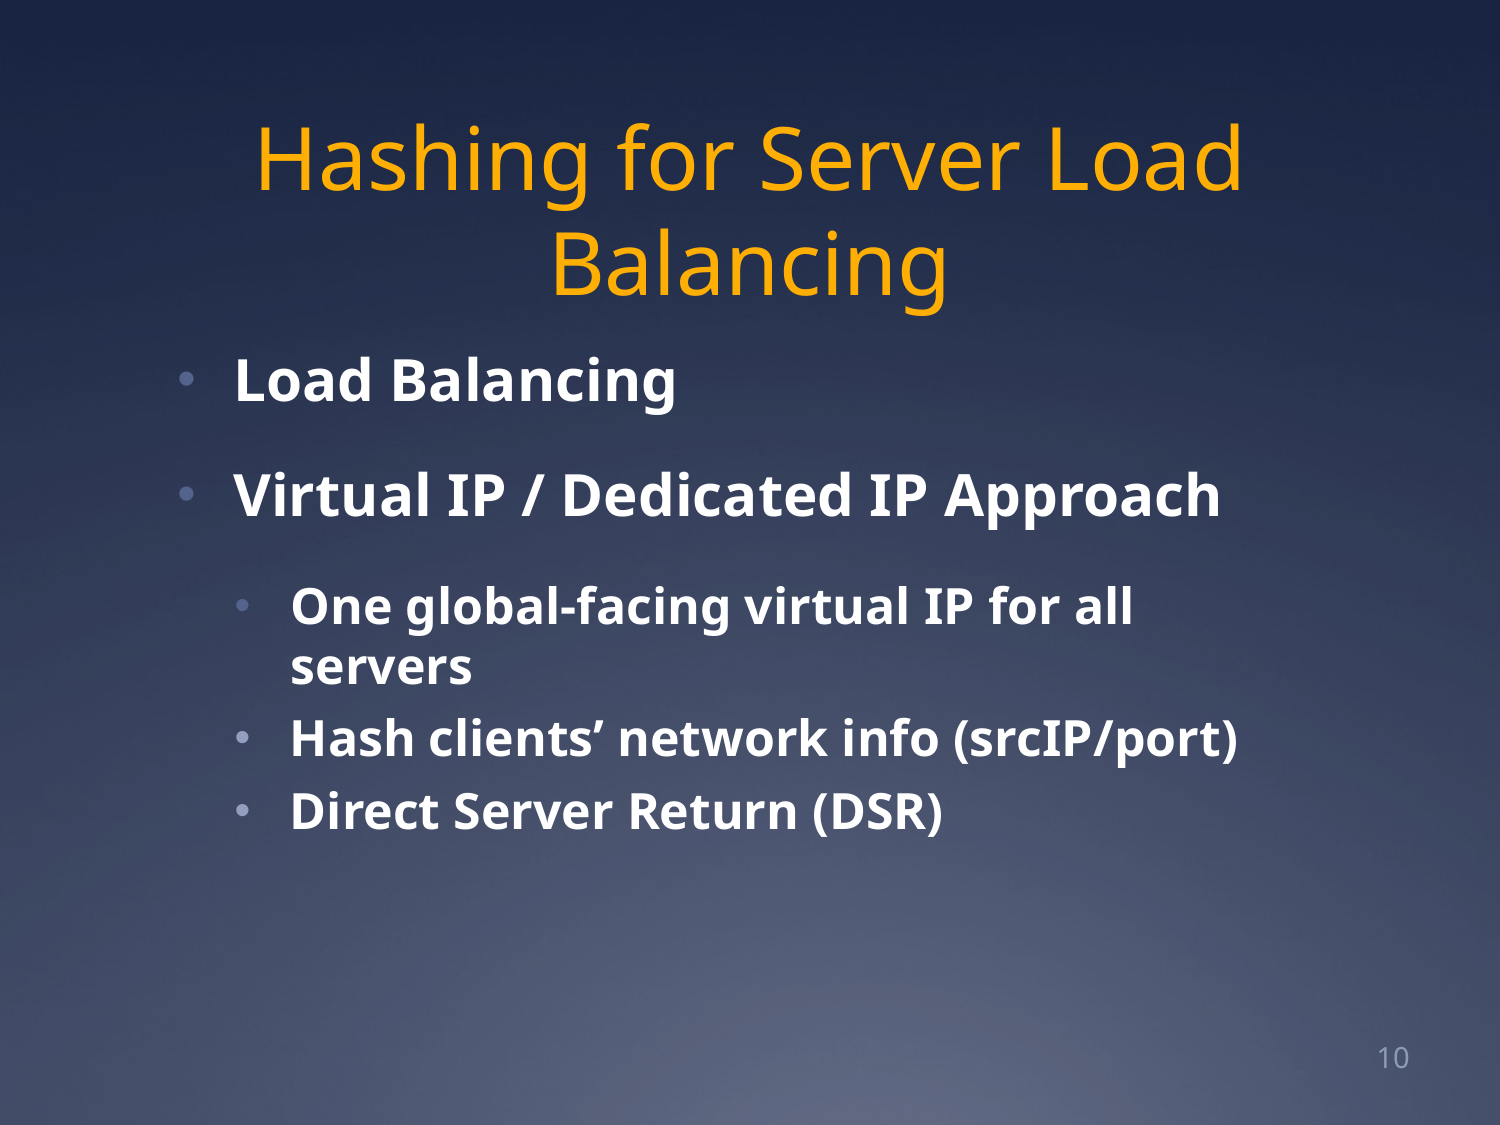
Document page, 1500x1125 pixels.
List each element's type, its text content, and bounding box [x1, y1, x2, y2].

list Load Balancing Virtual IP / Dedicated IP Approach One global-facing virtual IP for all servers Hash clients’ network info (srcIP/port) Direct Server Return (DSR) [162, 335, 1338, 1005]
slide_number 10 [1325, 1029, 1425, 1090]
title Hashing for Server Load Balancing [100, 95, 1400, 225]
